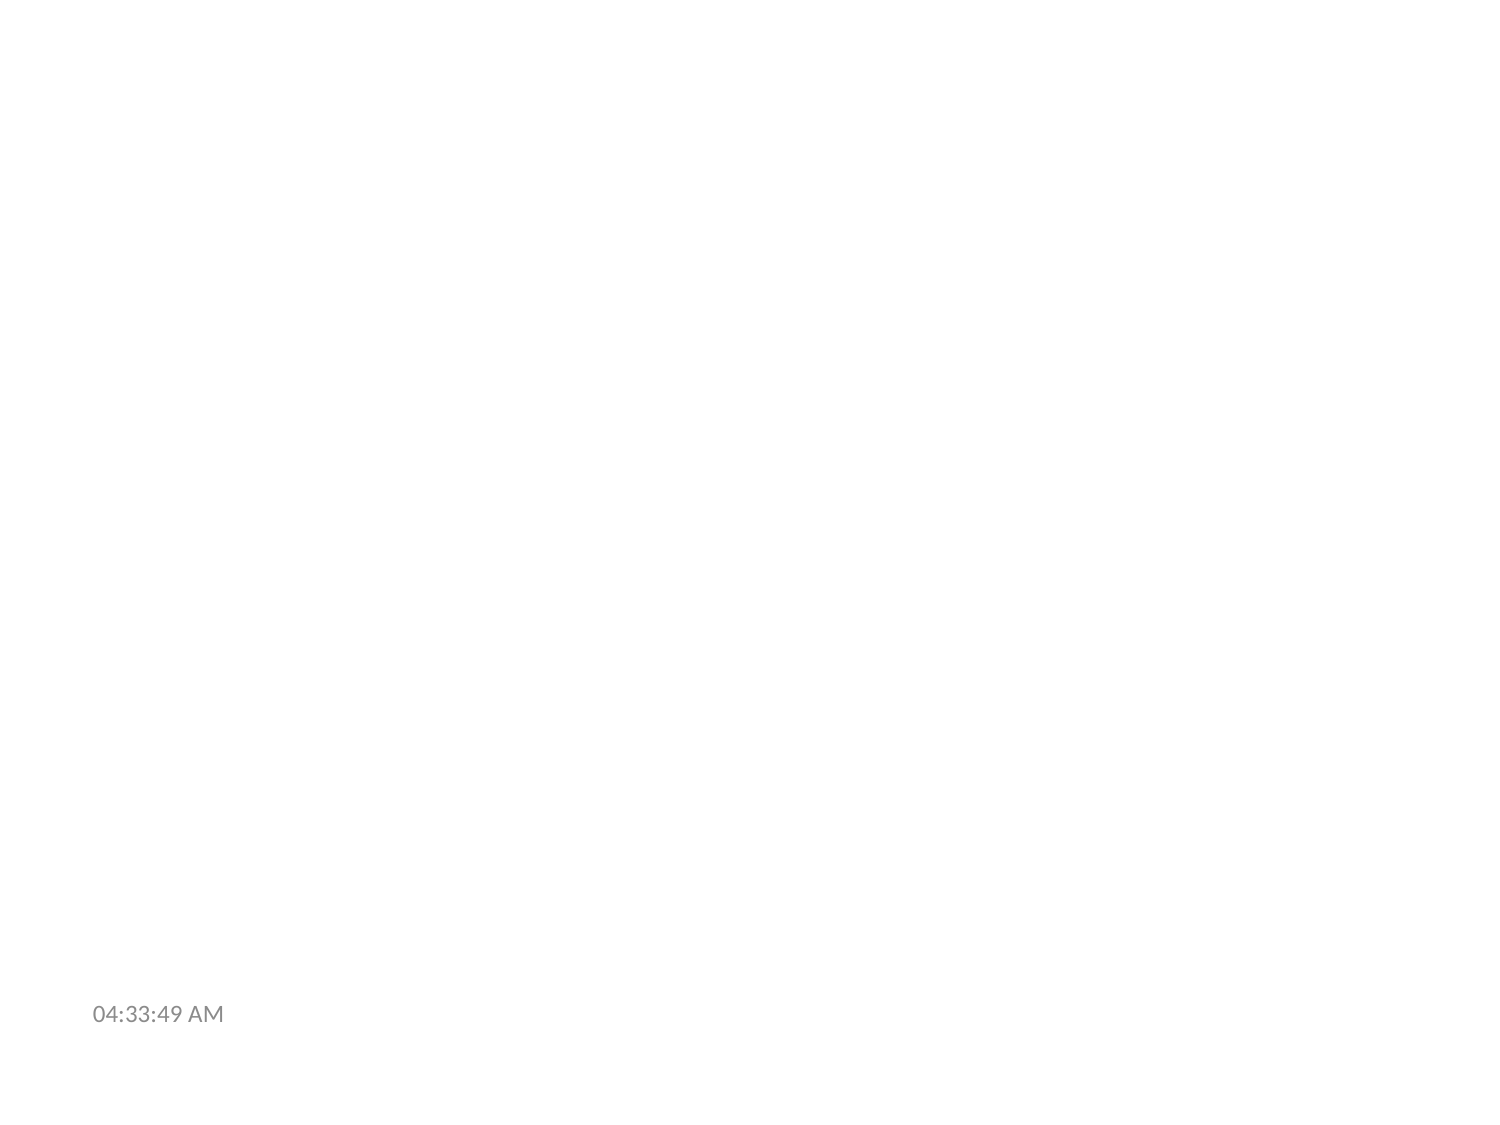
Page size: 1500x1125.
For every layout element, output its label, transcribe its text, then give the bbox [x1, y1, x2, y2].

text_box 3:35:09 PM [77, 982, 428, 1043]
